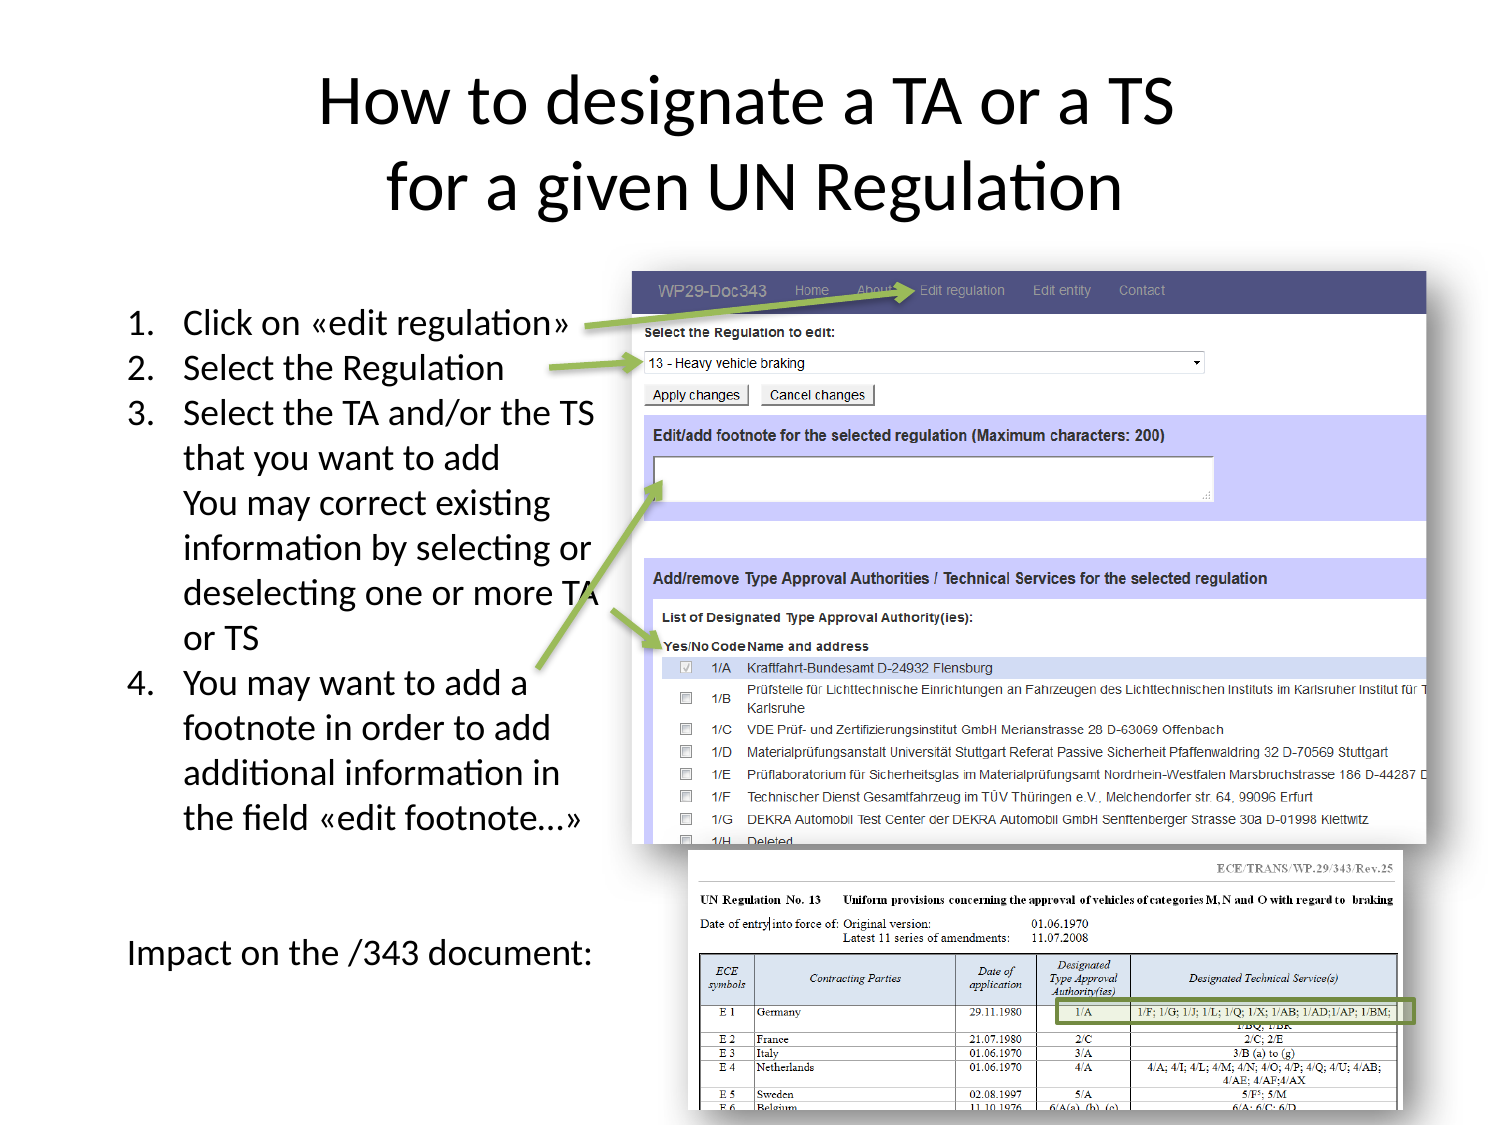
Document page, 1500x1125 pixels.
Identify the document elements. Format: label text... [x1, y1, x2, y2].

picture [631, 270, 1427, 845]
text_box Click on «edit regulation» Select the Regulation Select the TA and/or the TS that you want to add You may correct existing information by selecting or deselecting one or more TA or TS You may want to add a footnote in order to add additional information in the field «edit footnote…» Impact on the /343 document: [112, 290, 628, 981]
picture [688, 849, 1404, 1110]
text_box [548, 361, 644, 368]
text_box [584, 290, 916, 327]
text_box [1409, 997, 1416, 1025]
title How to designate a TA or a TS for a given UN Regulation [29, 45, 1483, 233]
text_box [537, 479, 663, 669]
